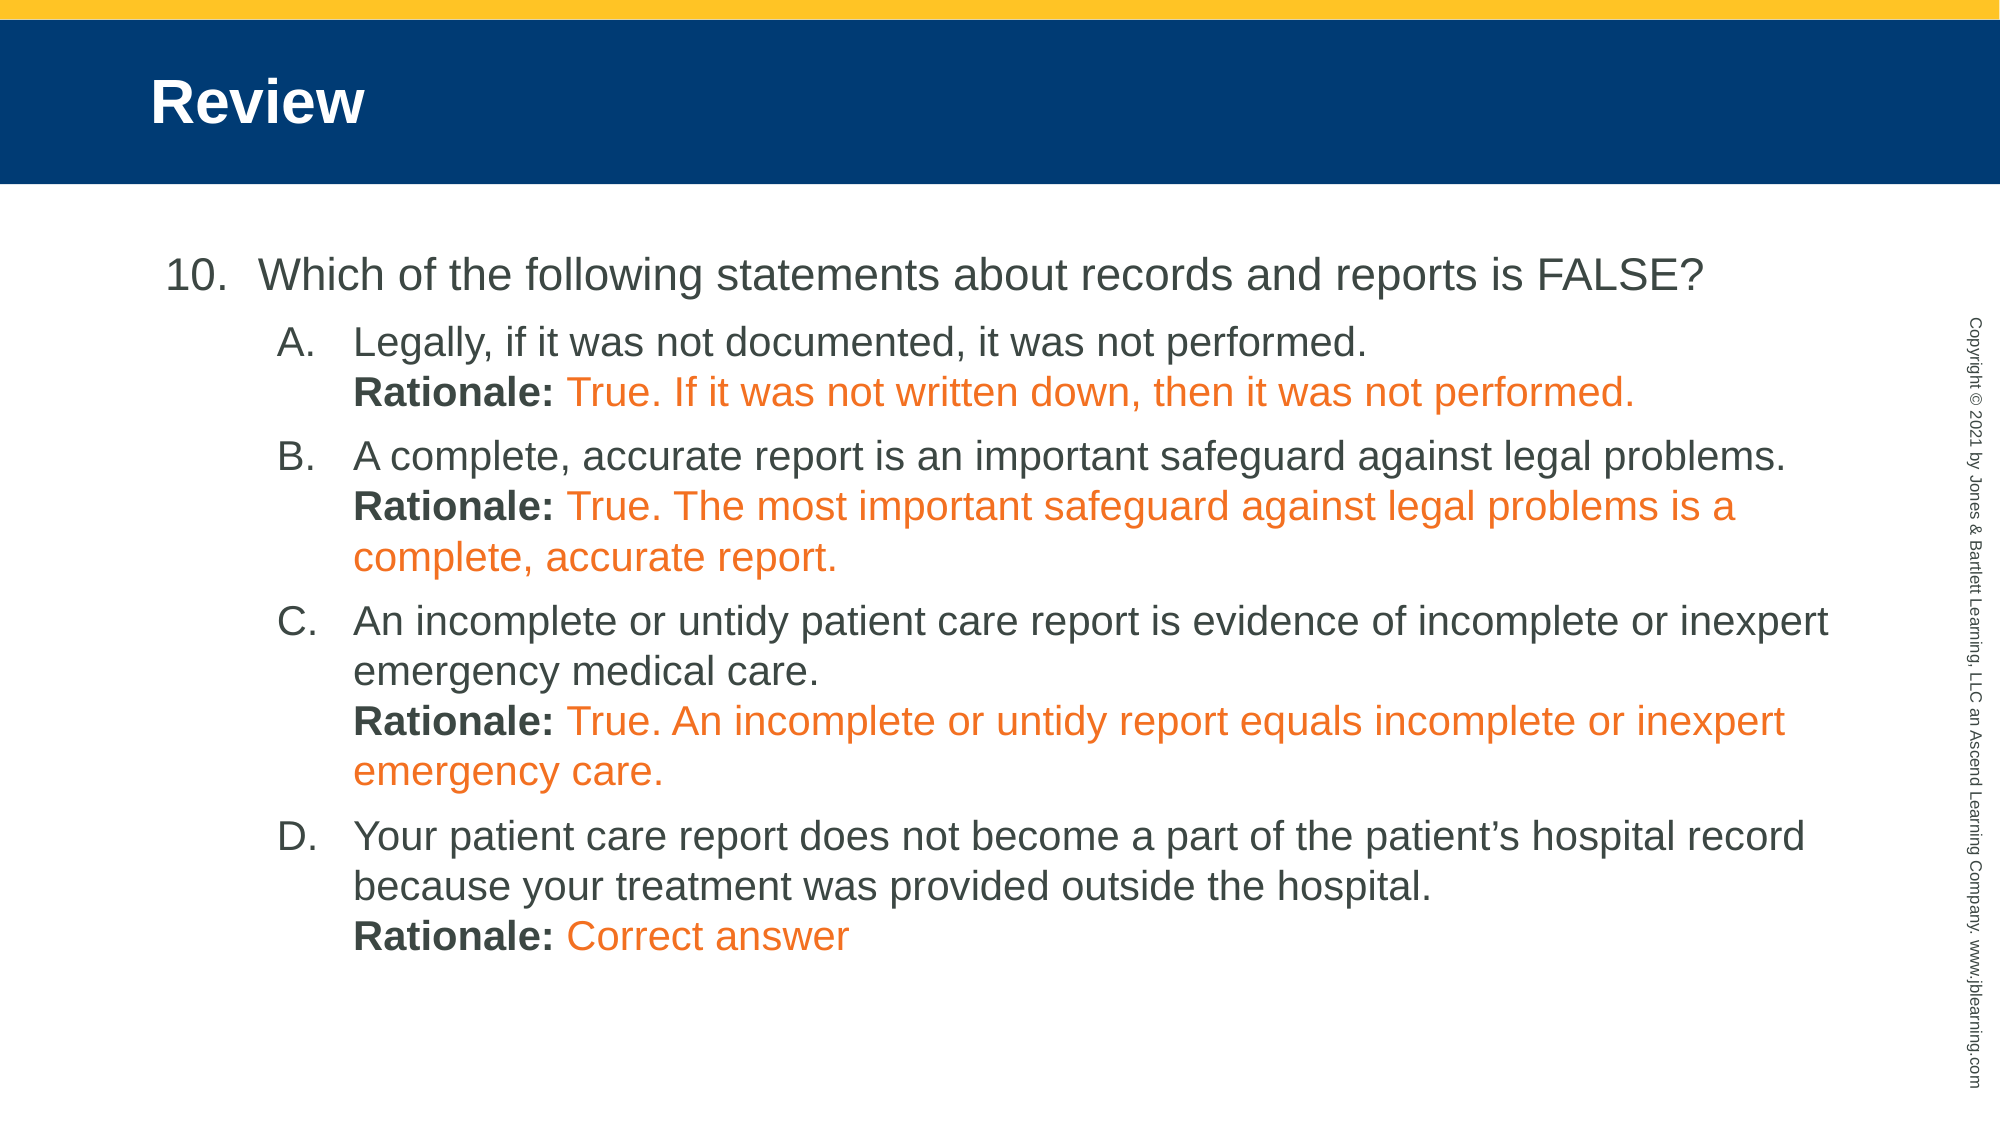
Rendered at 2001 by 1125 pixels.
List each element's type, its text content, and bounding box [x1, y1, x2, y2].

title Review [0, 19, 2000, 185]
list Which of the following statements about records and reports is FALSE? Legally, if it was not documented, it was not performed. Rationale: True. If it was not written down, then it was not performed. A complete, accurate report is an important safeguard against legal problems. Rationale: True. The most important safeguard against legal problems is a complete, accurate report. An incomplete or untidy patient care report is evidence of incomplete or inexpert emergency medical care. Rationale: True. An incomplete or untidy report equals incomplete or inexpert emergency care. Your patient care report does not become a part of the patient’s hospital record because your treatment was provided outside the hospital. Rationale: Correct answer [150, 237, 1850, 1025]
